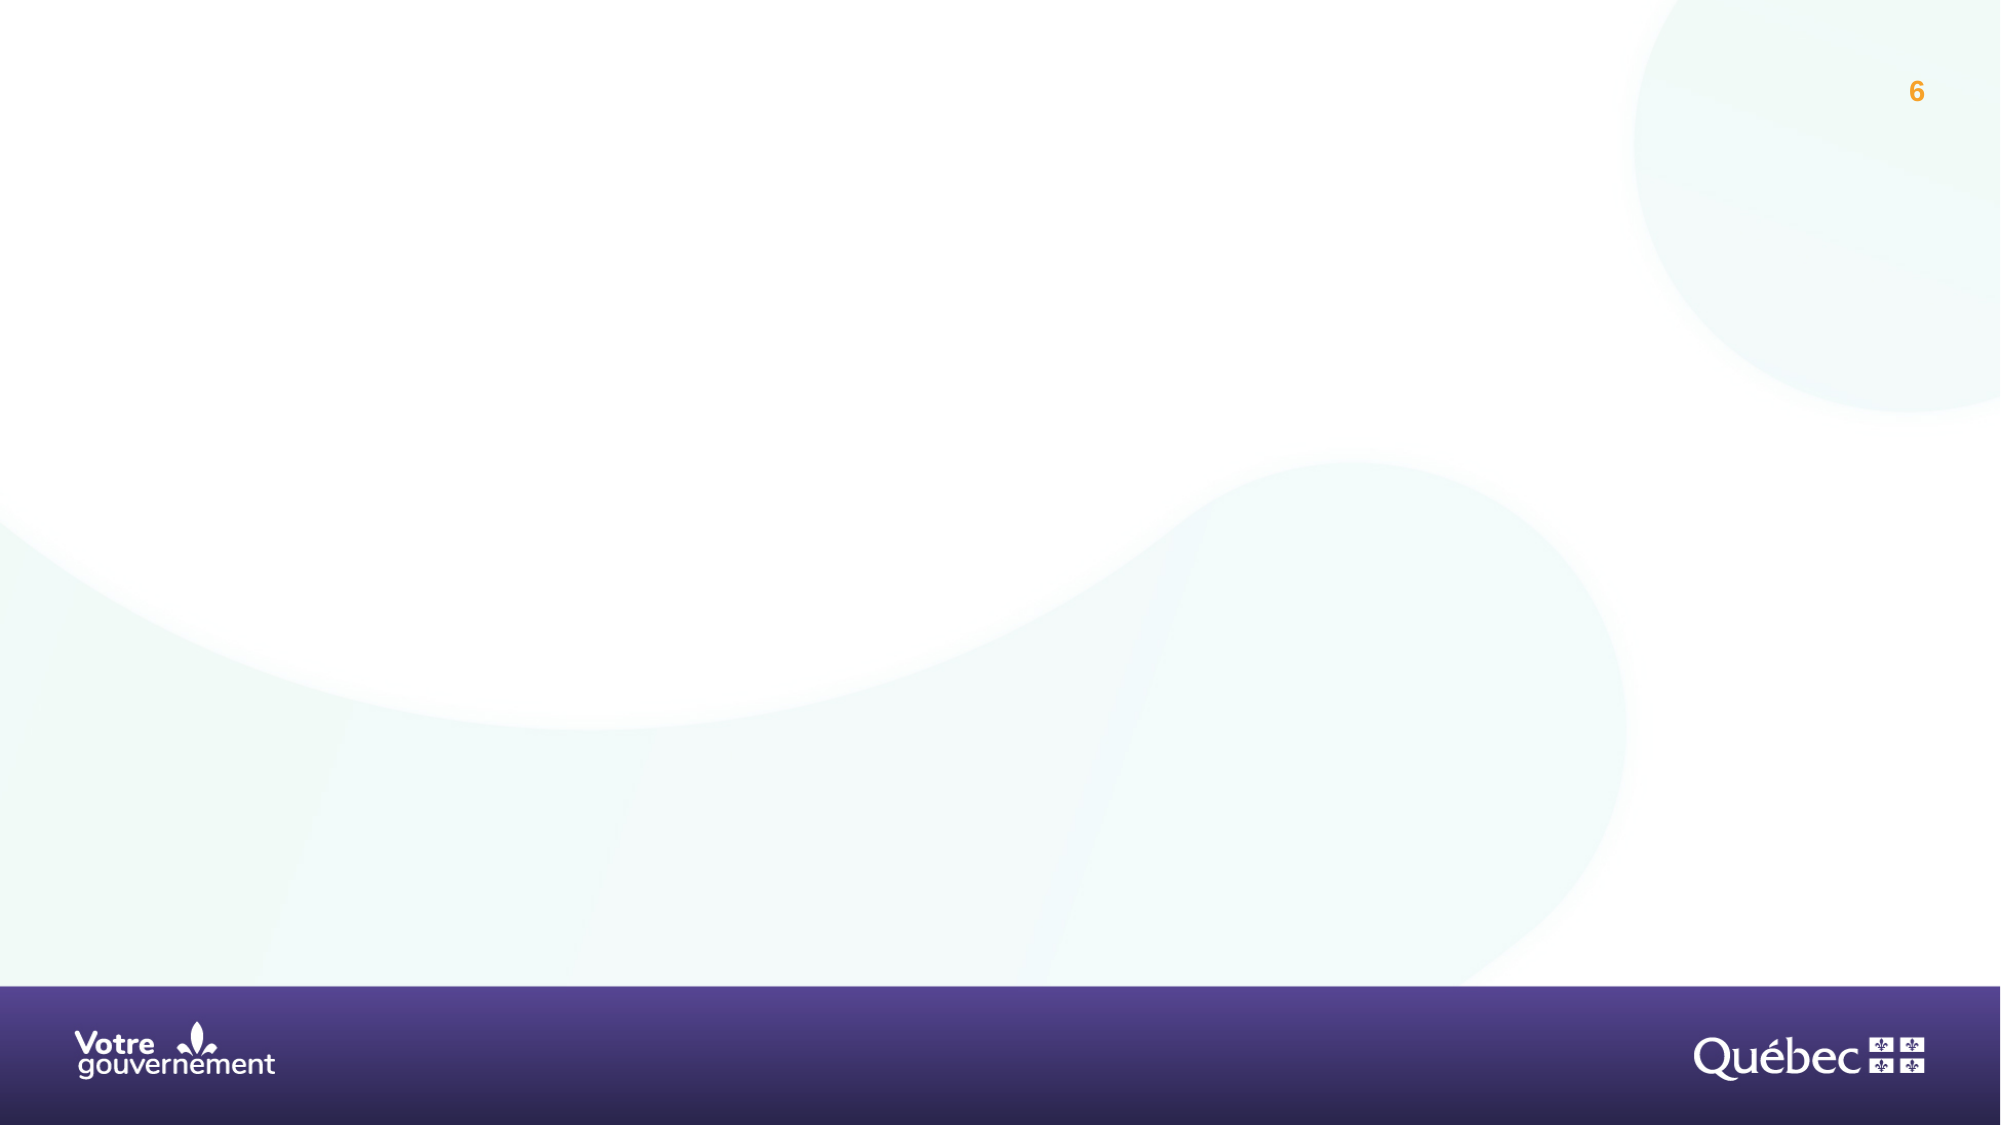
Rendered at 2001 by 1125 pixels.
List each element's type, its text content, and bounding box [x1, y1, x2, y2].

picture [0, 0, 2001, 1125]
slide_number 6 [1750, 59, 1941, 120]
